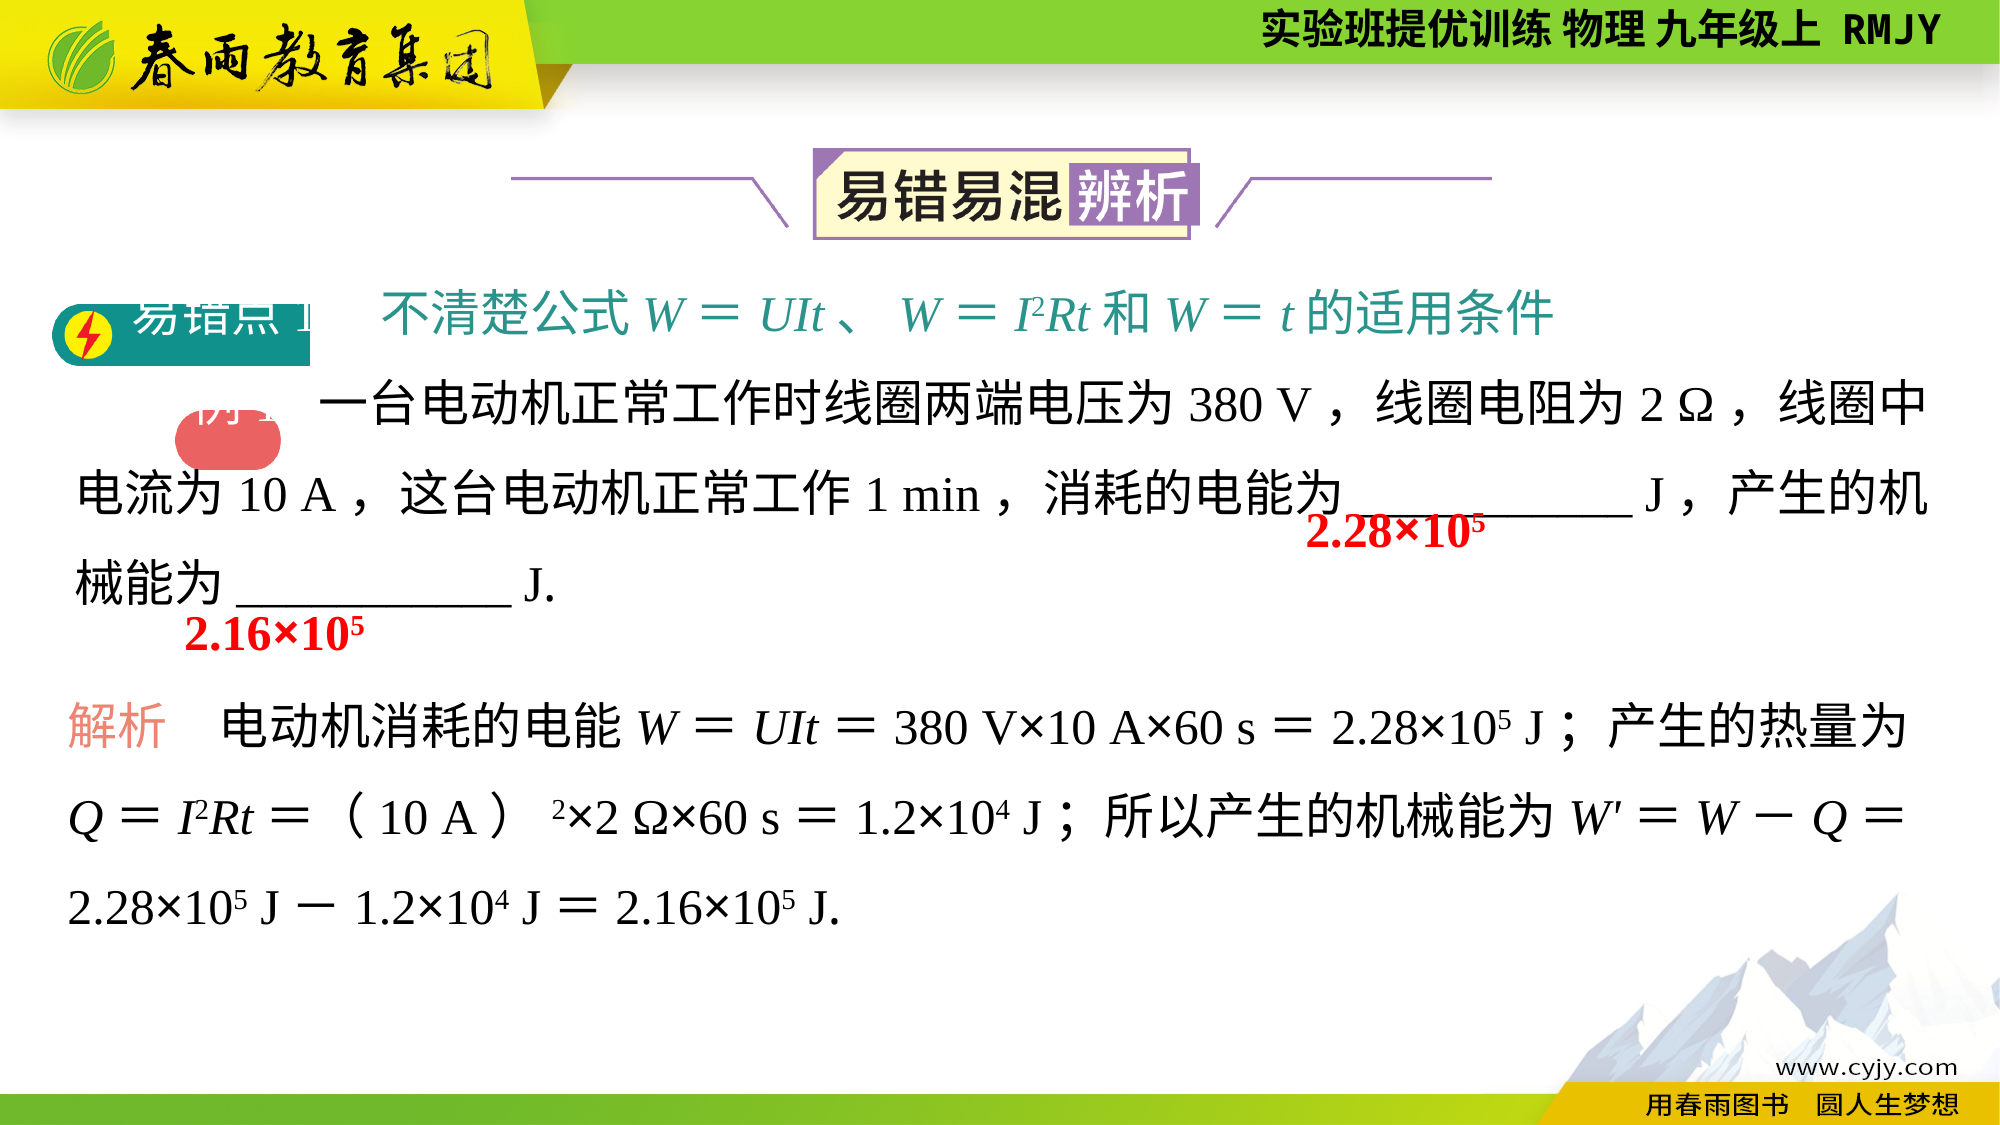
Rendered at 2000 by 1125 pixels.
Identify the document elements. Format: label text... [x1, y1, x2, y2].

text_box 2.28×105 [1290, 490, 1502, 565]
text_box 解析 电动机消耗的电能W＝UIt＝380 V×10 A×60 s＝2.28×105 J；产生的热量为Q＝I2Rt＝（10 A）2×2 Ω×60 s＝1.2×104 J；所以产生的机械能为W'＝W－Q＝2.28×105 J－1.2×104 J＝2.16×105 J. [52, 656, 1937, 942]
text_box 2.16×105 [169, 563, 380, 656]
picture [0, 0, 2000, 1125]
